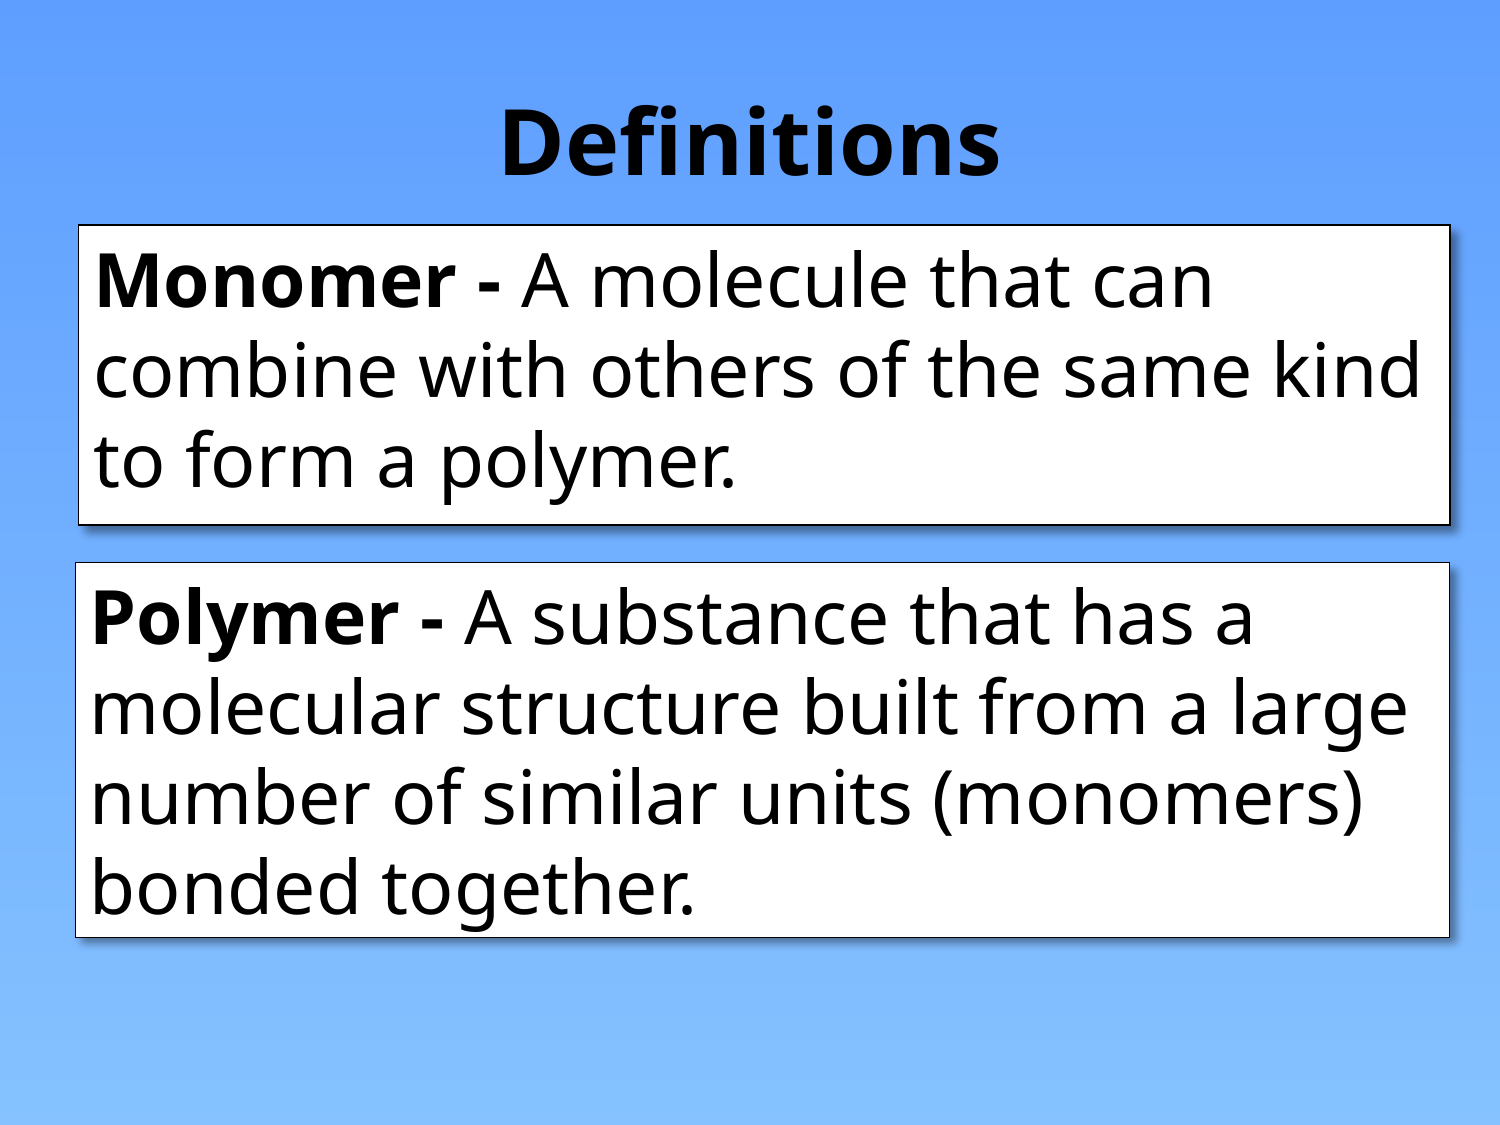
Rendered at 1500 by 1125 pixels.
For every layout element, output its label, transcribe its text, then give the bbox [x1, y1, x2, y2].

text_box Polymer - A substance that has a molecular structure built from a large number of similar units (monomers) bonded together. [75, 562, 1450, 938]
title Definitions [74, 44, 1426, 233]
list Monomer - A molecule that can combine with others of the same kind to form a polymer. [78, 224, 1451, 526]
